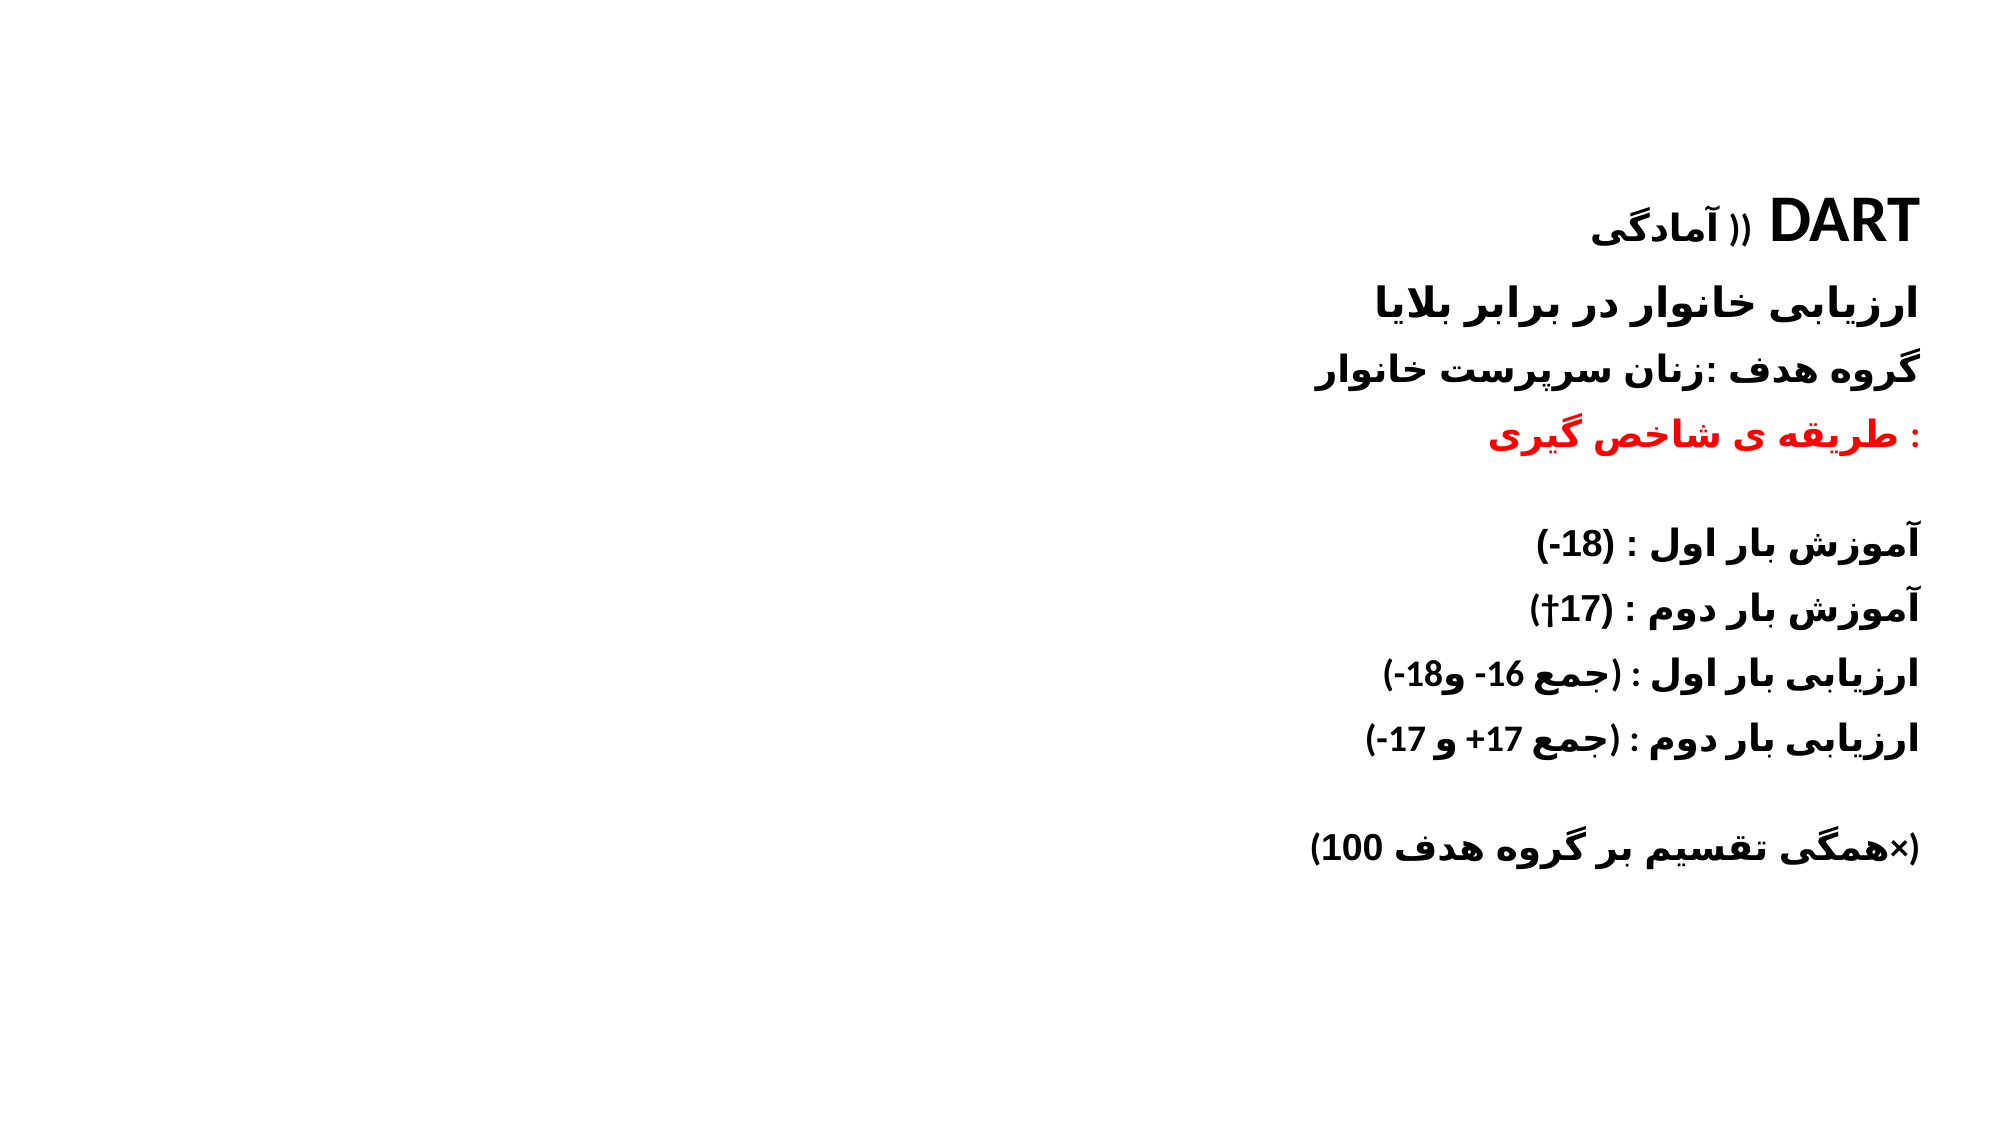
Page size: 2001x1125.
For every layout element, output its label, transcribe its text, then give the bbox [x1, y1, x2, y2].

text_box آمادگی )) DART ارزیابی خانوار در برابر بلایا گروه هدف :زنان سرپرست خانوار طریقه ی شاخص گیری : آموزش بار اول : (18-) آموزش بار دوم : (17†) ارزیابی بار اول : (جمع 16- و18-) ارزیابی بار دوم : (جمع 17+ و 17-) (همگی تقسیم بر گروه هدف 100×) [993, 162, 1936, 876]
